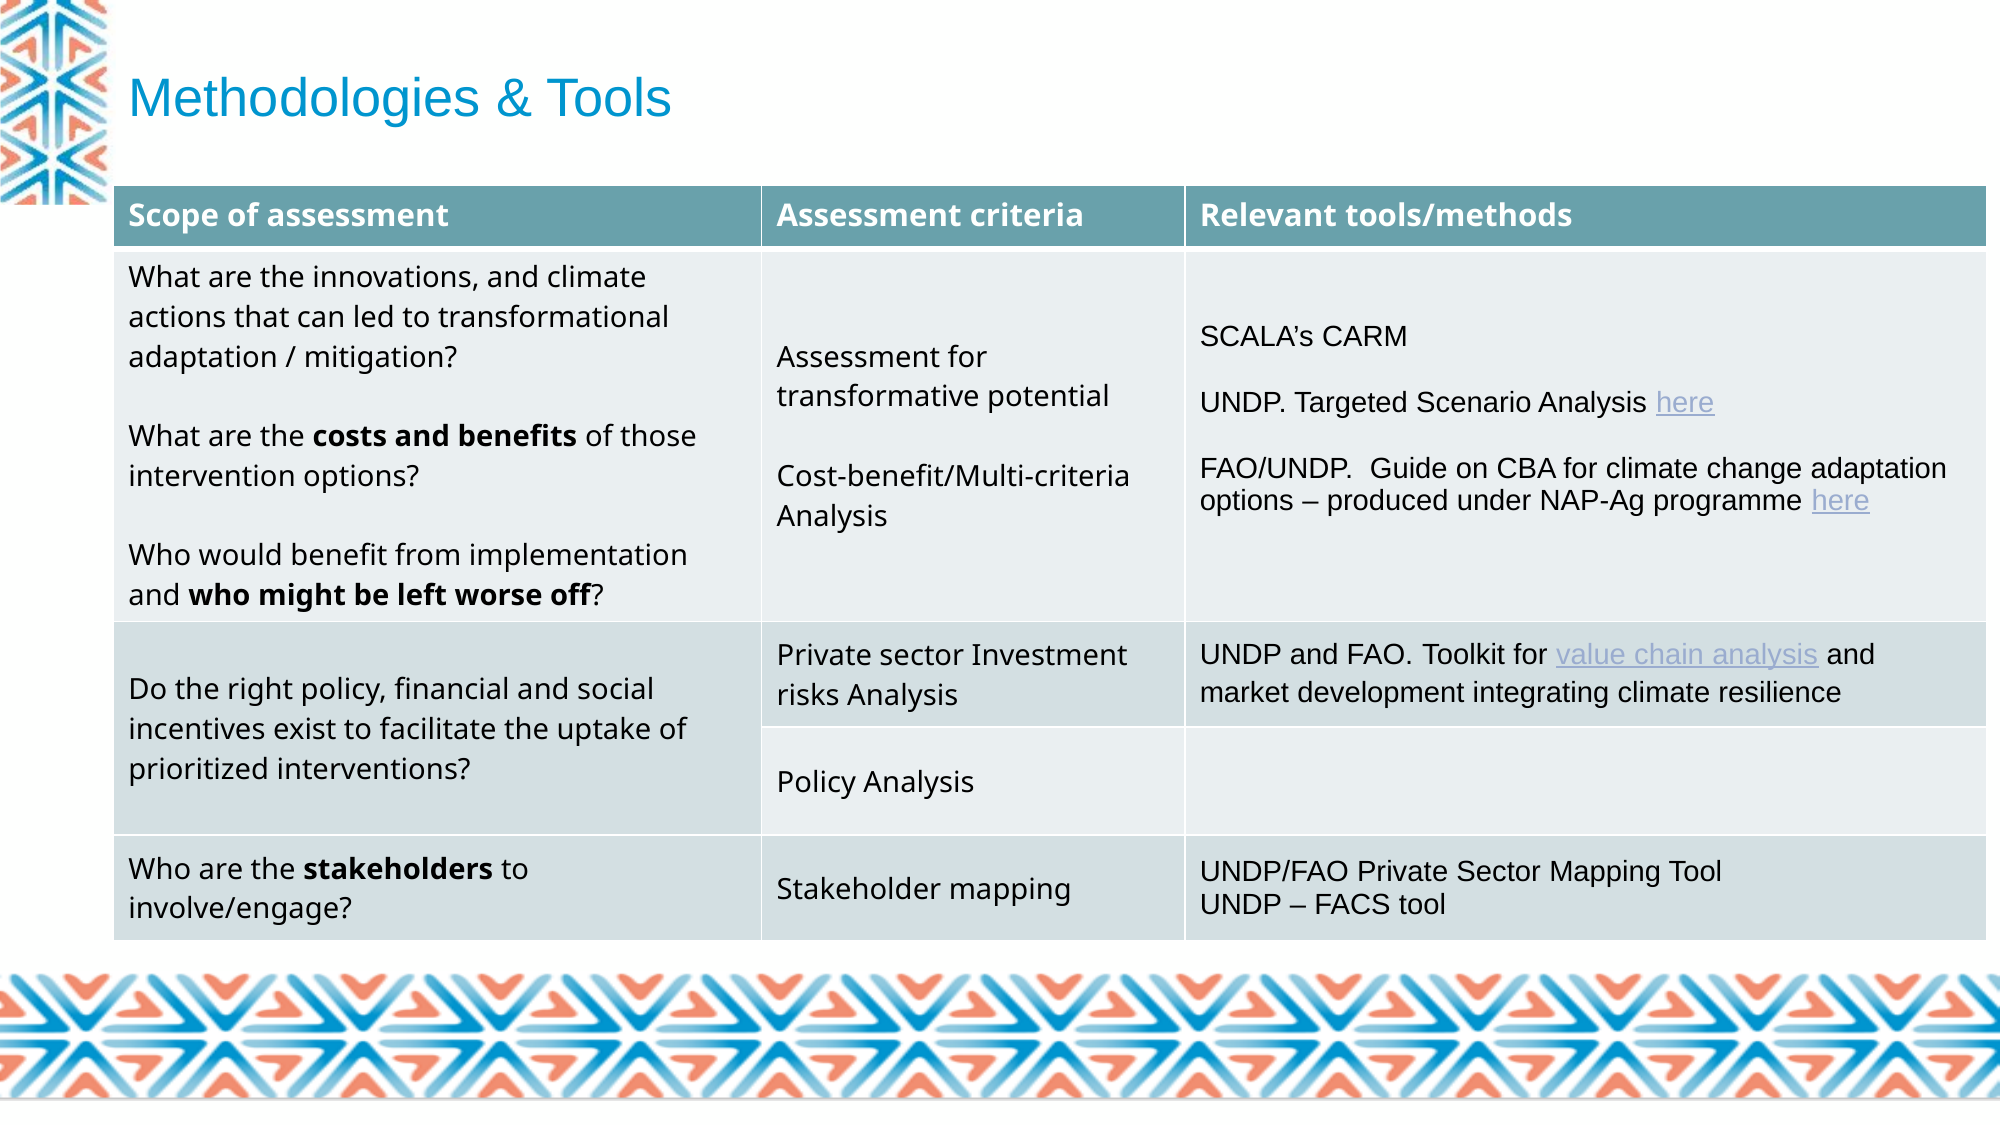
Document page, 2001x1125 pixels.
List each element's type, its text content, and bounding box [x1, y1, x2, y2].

picture [0, 971, 2000, 1101]
table_cell Private sector Investment risks Analysis [762, 622, 1184, 726]
table_header Scope of assessment [114, 186, 761, 246]
list Methodologies & Tools [113, 48, 1967, 112]
picture [1, 0, 115, 204]
table_cell SCALA’s CARM UNDP. Targeted Scenario Analysis here FAO/UNDP. Guide on CBA for climate change adaptation options – produced under NAP-Ag programme here [1186, 252, 1986, 621]
table_cell Assessment for transformative potential Cost-benefit/Multi-criteria Analysis [762, 252, 1184, 621]
table_cell Who are the stakeholders to involve/engage? [114, 836, 761, 940]
table_cell UNDP/FAO Private Sector Mapping Tool UNDP – FACS tool [1186, 836, 1986, 940]
table_header Assessment criteria [762, 186, 1184, 246]
table_cell [1186, 728, 1986, 834]
table_cell UNDP and FAO. Toolkit for value chain analysis and market development integrating climate resilience [1186, 622, 1986, 726]
table_header Relevant tools/methods [1186, 186, 1986, 246]
table_cell Policy Analysis [762, 728, 1184, 834]
table_cell Stakeholder mapping [762, 836, 1184, 940]
table_cell What are the innovations, and climate actions that can led to transformational adaptation / mitigation? What are the costs and benefits of those intervention options? Who would benefit from implementation and who might be left worse off? [114, 252, 761, 621]
table_cell Do the right policy, financial and social incentives exist to facilitate the uptake of prioritized interventions? [114, 622, 761, 834]
